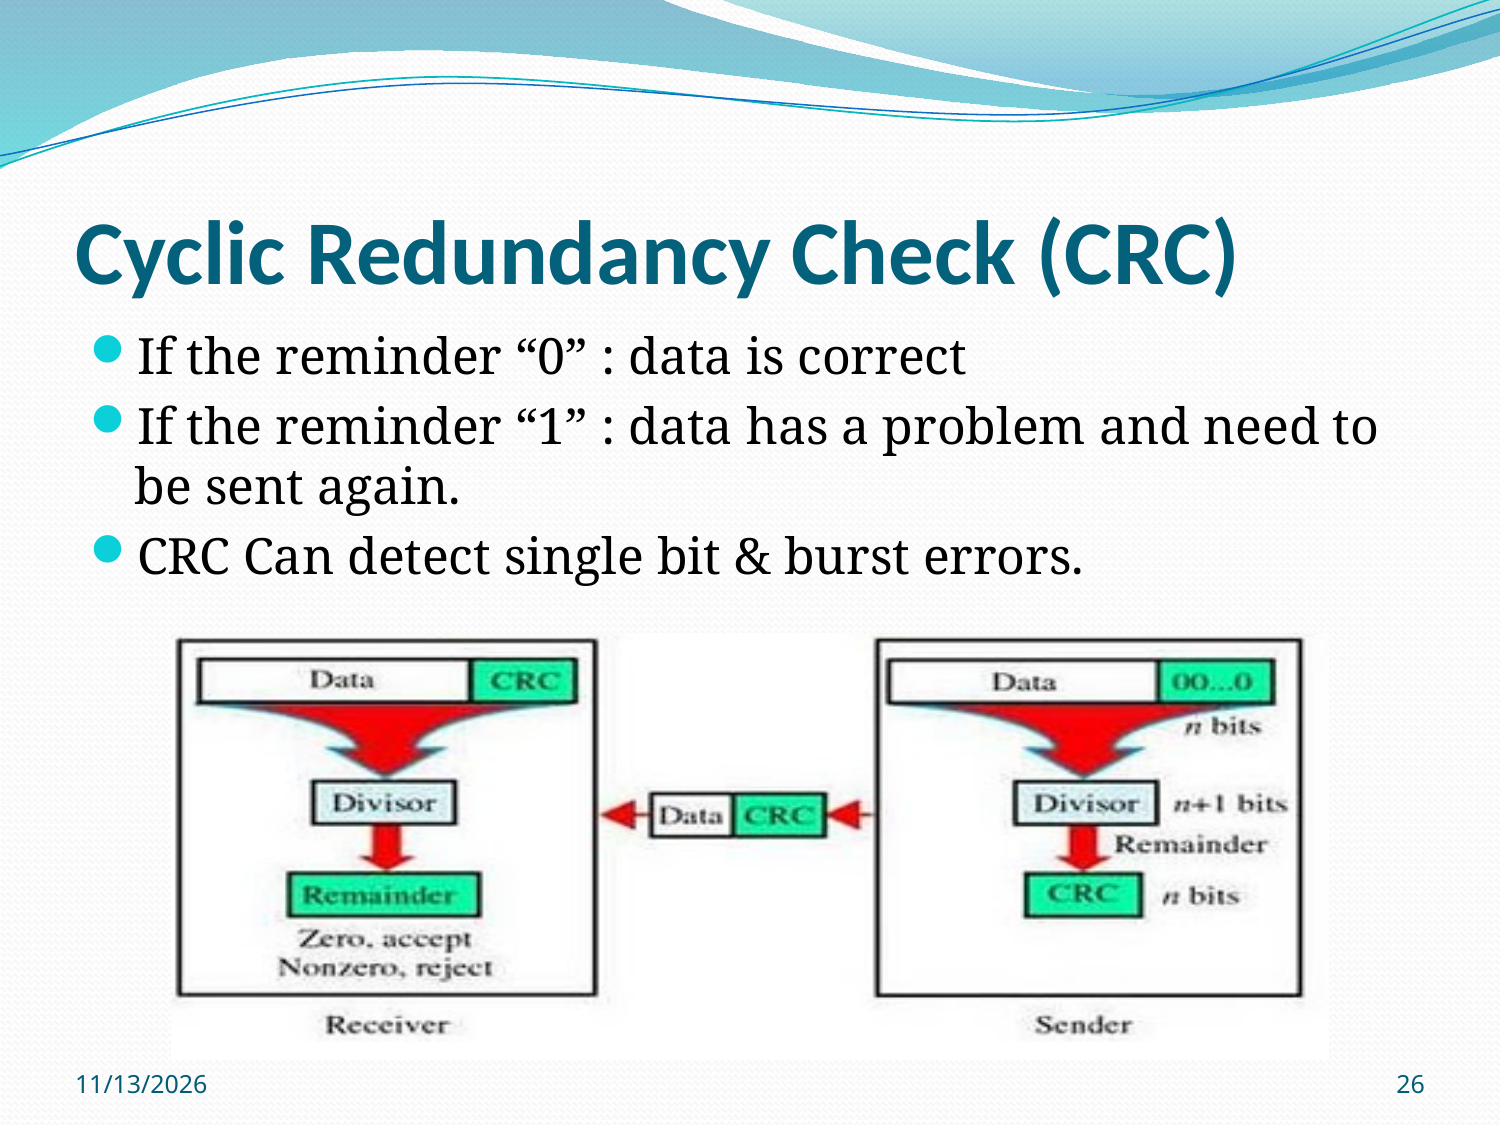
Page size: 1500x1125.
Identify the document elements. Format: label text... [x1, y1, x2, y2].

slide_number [75, 1042, 425, 1103]
title Cyclic Redundancy Check (CRC) [75, 115, 1425, 303]
slide_number 26 [1299, 1042, 1425, 1103]
picture [170, 633, 1329, 1059]
list If the reminder “0” : data is correct If the reminder “1” : data has a problem and need to be sent again. CRC Can detect single bit & burst errors. [75, 317, 1425, 1038]
